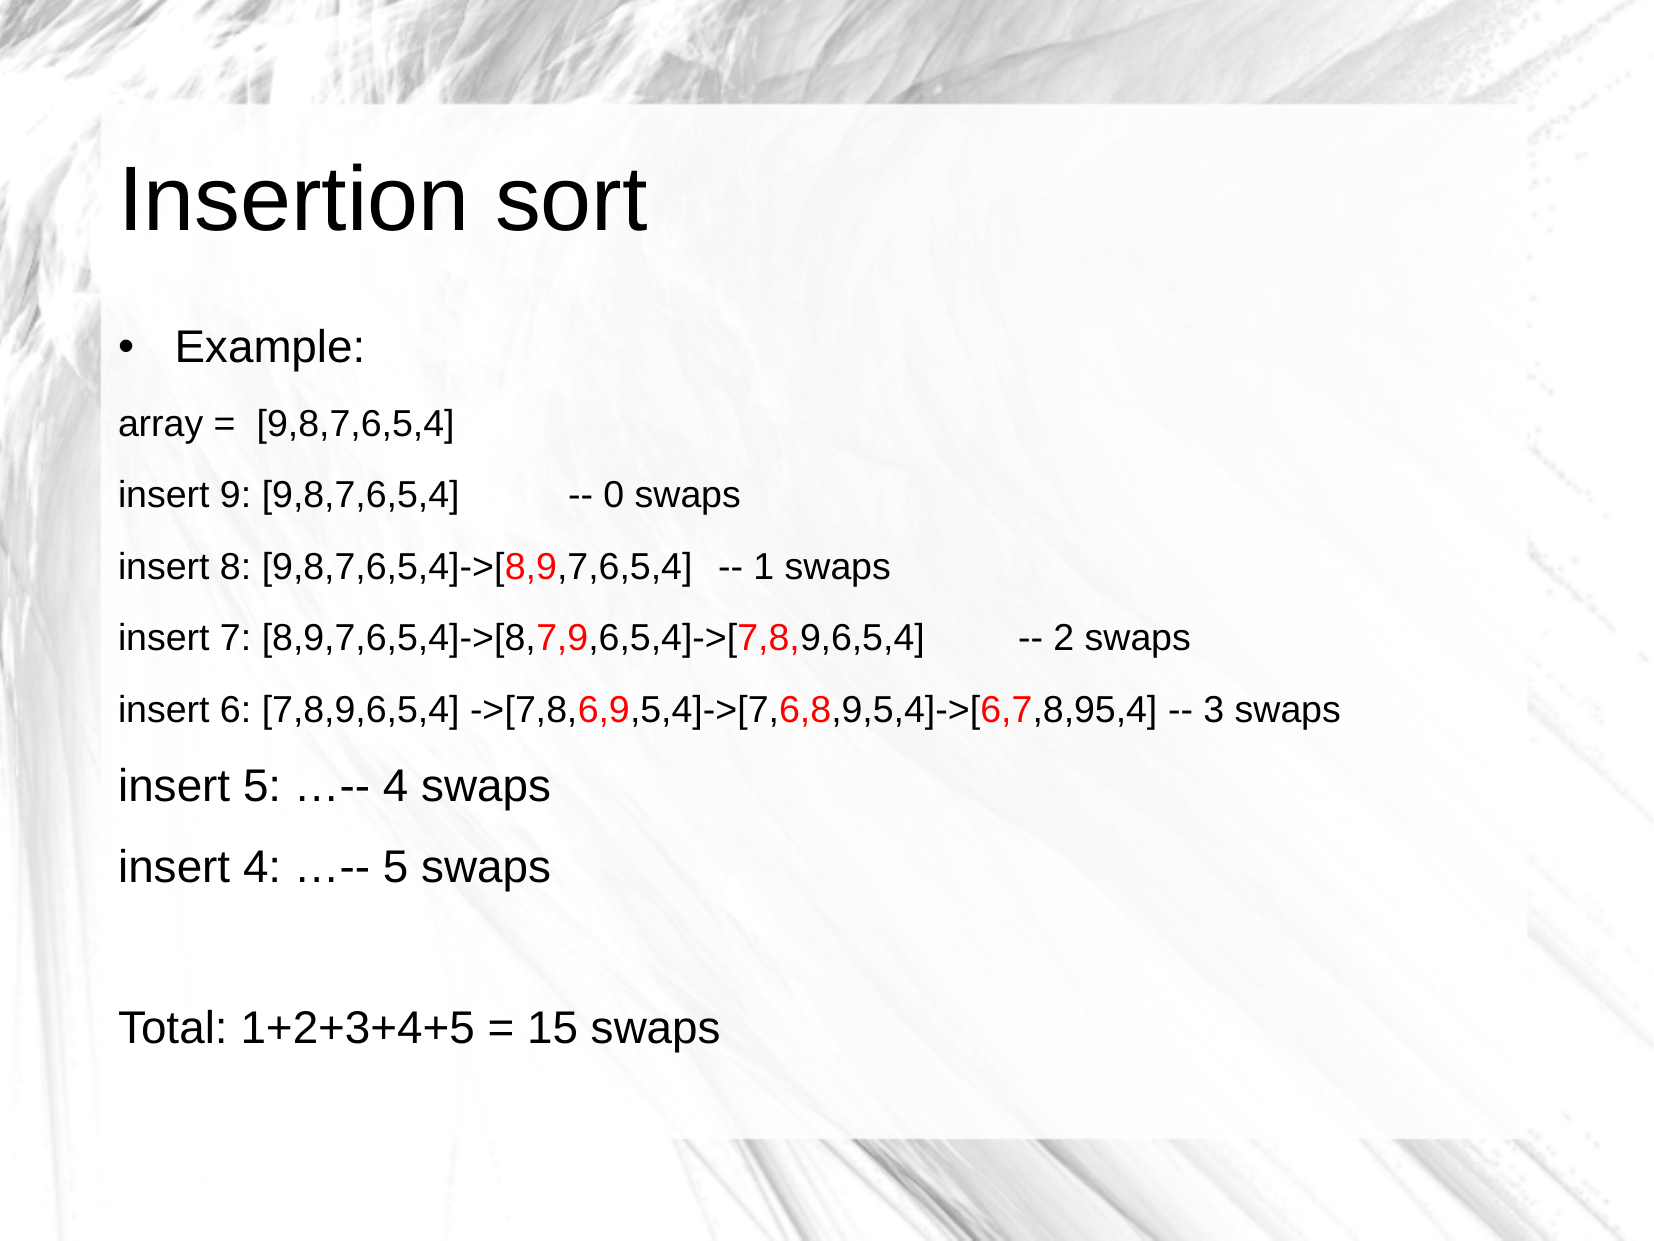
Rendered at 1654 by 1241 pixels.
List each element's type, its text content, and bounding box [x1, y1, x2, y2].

picture [0, 0, 1654, 1241]
list Example: array = [9,8,7,6,5,4] insert 9: [9,8,7,6,5,4] -- 0 swaps insert 8: [9,8,7,6,5,4]->[8,9,7,6,5,4] -- 1 swaps insert 7: [8,9,7,6,5,4]->[8,7,9,6,5,4]->[7,8,9,6,5,4] -- 2 swaps insert 6: [7,8,9,6,5,4] ->[7,8,6,9,5,4]->[7,6,8,9,5,4]->[6,7,8,95,4] -- 3 swaps insert 5: …-- 4 swaps insert 4: …-- 5 swaps Total: 1+2+3+4+5 = 15 swaps [118, 319, 1571, 1109]
title Insertion sort [118, 112, 1506, 281]
